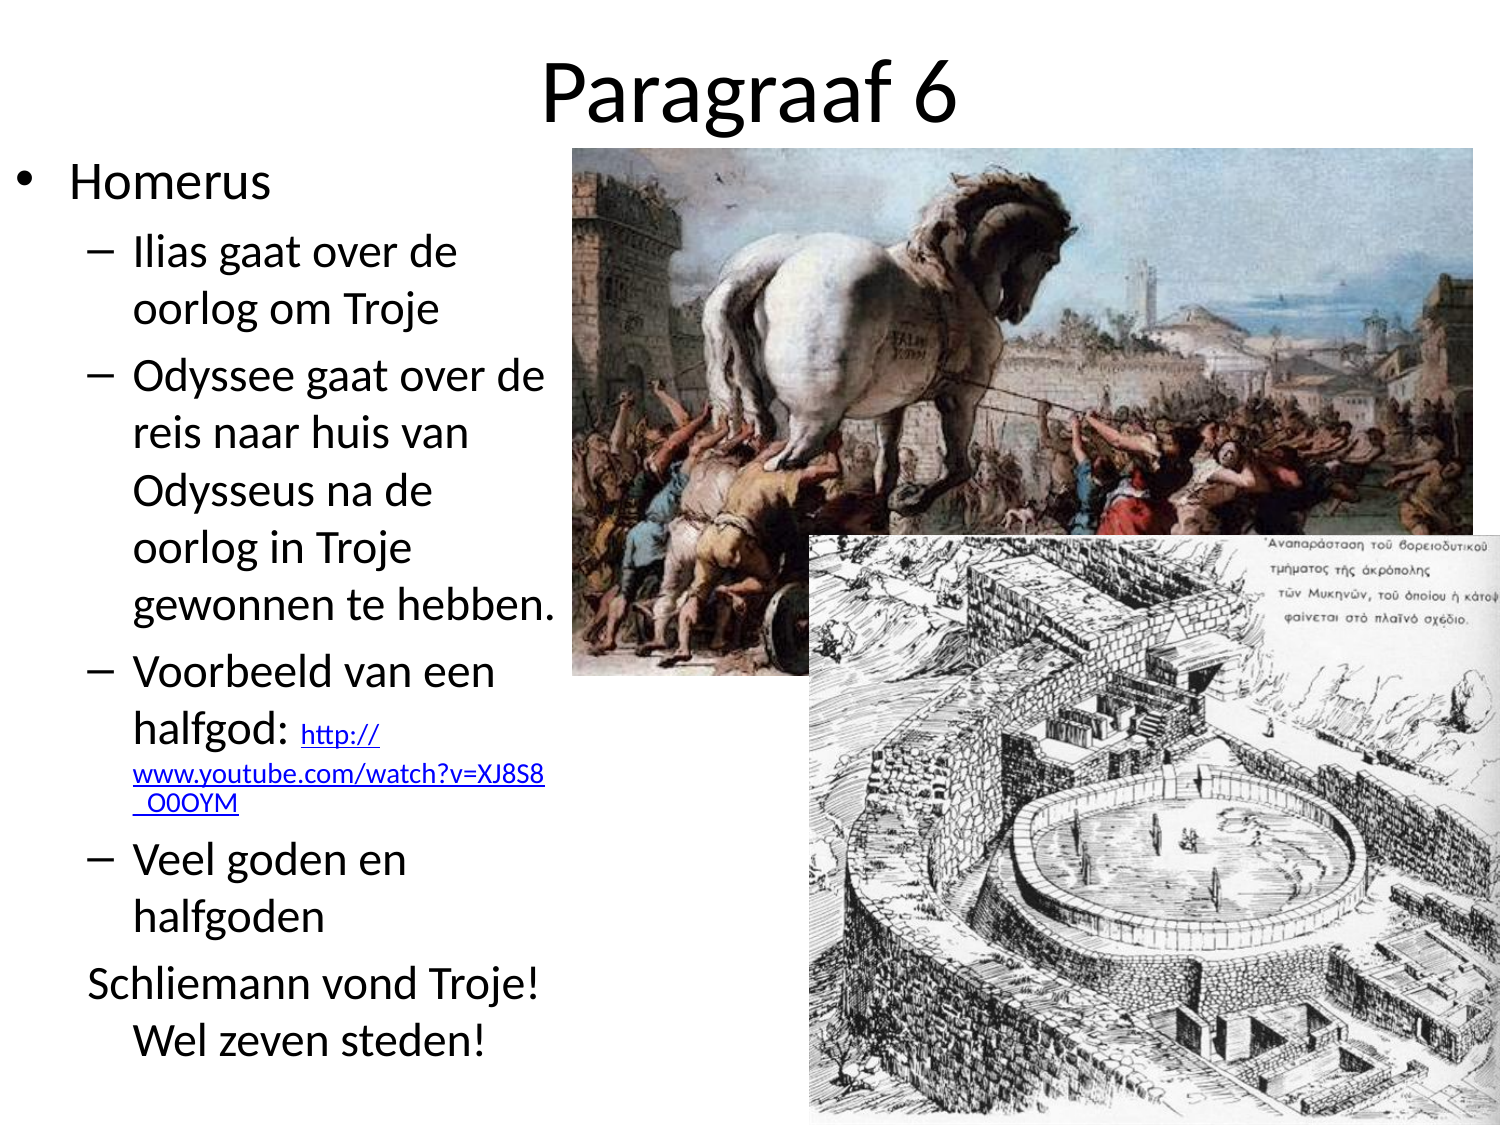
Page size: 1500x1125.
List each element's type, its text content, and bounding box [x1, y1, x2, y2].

picture [572, 148, 1500, 1125]
list Homerus Ilias gaat over de oorlog om Troje Odyssee gaat over de reis naar huis van Odysseus na de oorlog in Troje gewonnen te hebben. Voorbeeld van een halfgod: http://www.youtube.com/watch?v=XJ8S8_O0OYM Veel goden en halfgoden Schliemann vond Troje! Wel zeven steden! [0, 137, 573, 1125]
title Paragraaf 6 [75, 0, 1425, 147]
